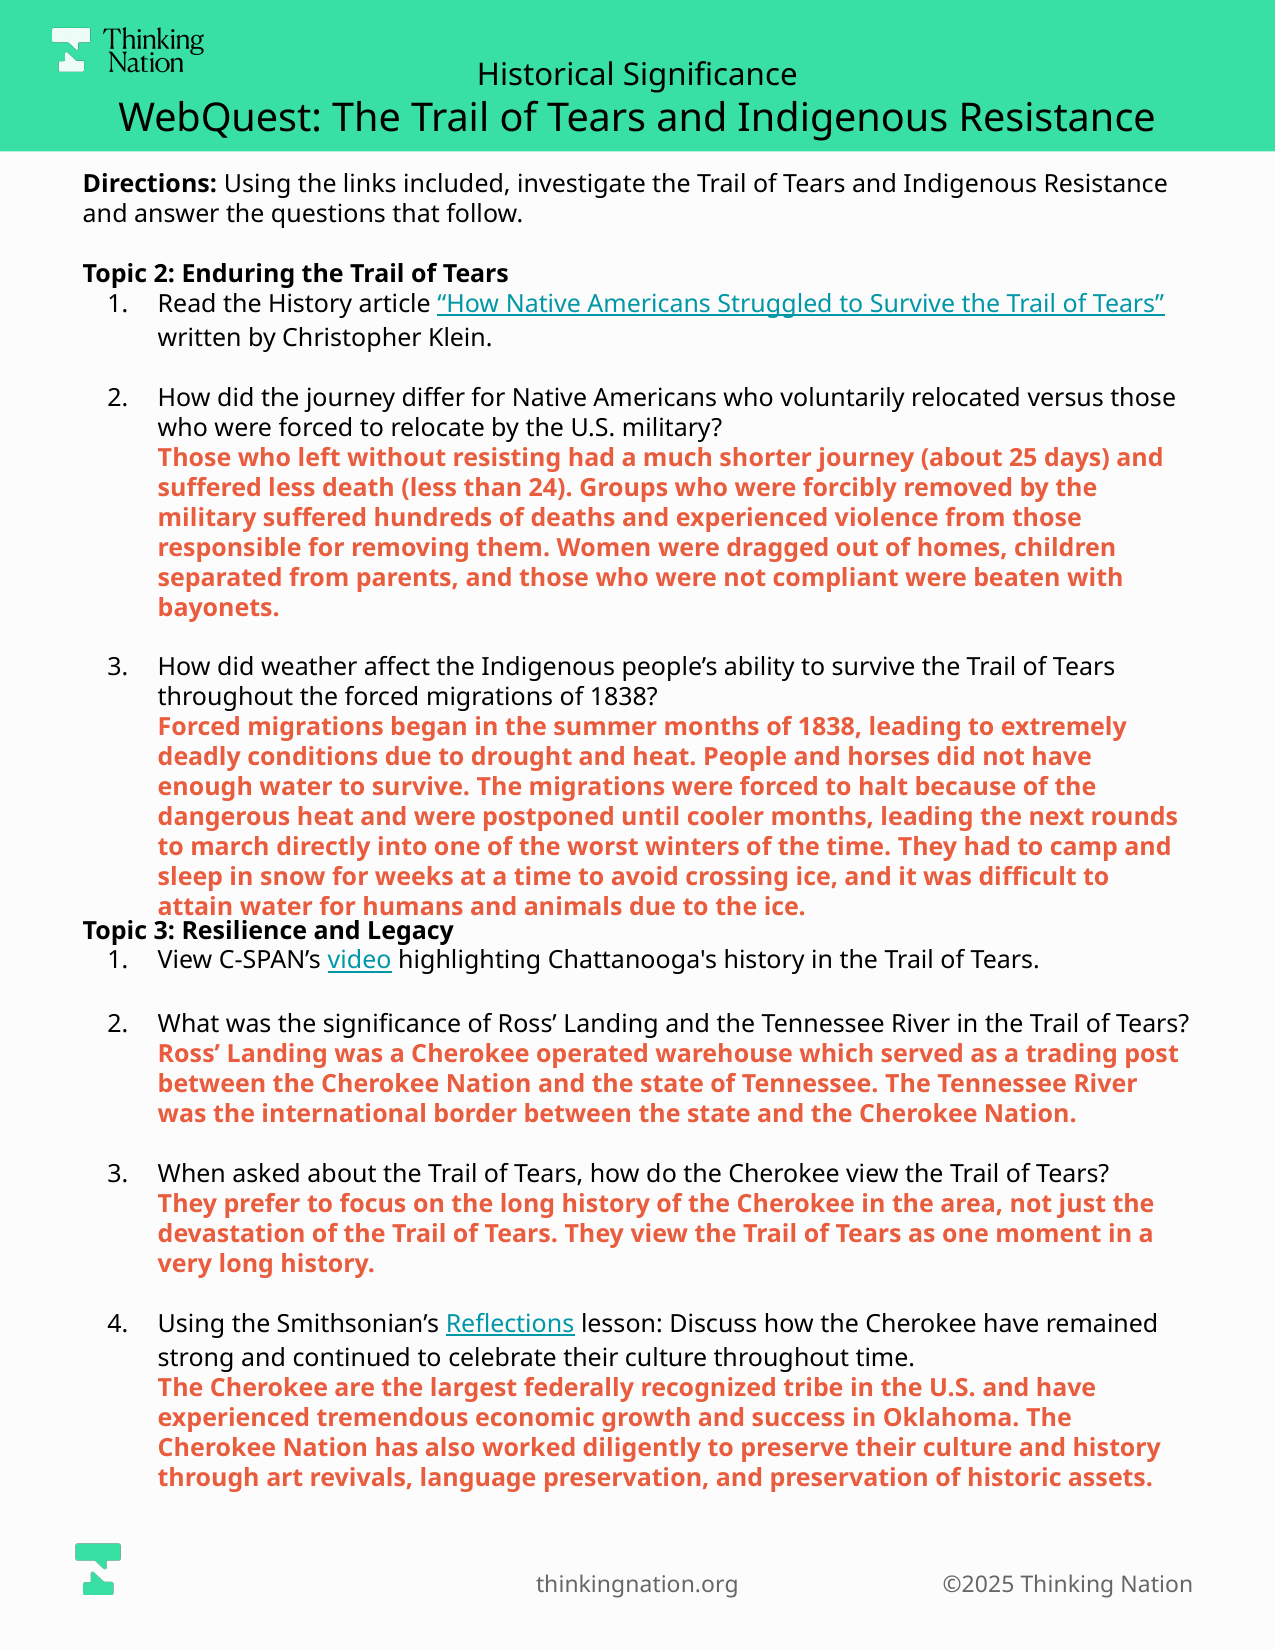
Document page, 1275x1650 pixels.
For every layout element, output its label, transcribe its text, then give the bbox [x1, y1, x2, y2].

text_box thinkingnation.org [486, 1553, 789, 1605]
picture [62, 1533, 134, 1605]
text_box Historical Significance WebQuest: The Trail of Tears and Indigenous Resistance [0, 0, 1275, 152]
text_box Directions: Using the links included, investigate the Trail of Tears and Indigenous Resistance and answer the questions that follow. Topic 2: Enduring the Trail of Tears Read the History article “How Native Americans Struggled to Survive the Trail of Tears” written by Christopher Klein. How did the journey differ for Native Americans who voluntarily relocated versus those who were forced to relocate by the U.S. military? Those who left without resisting had a much shorter journey (about 25 days) and suffered less death (less than 24). Groups who were forcibly removed by the military suffered hundreds of deaths and experienced violence from those responsible for removing them. Women were dragged out of homes, children separated from parents, and those who were not compliant were beaten with bayonets. How did weather affect the Indigenous people’s ability to survive the Trail of Tears throughout the forced migrations of 1838? Forced migrations began in the summer months of 1838, leading to extremely deadly conditions due to drought and heat. People and horses did not have enough water to survive. The migrations were forced to halt because of the dangerous heat and were postponed until cooler months, leading the next rounds to march directly into one of the worst winters of the time. They had to camp and sleep in snow for weeks at a time to avoid crossing ice, and it was difficult to attain water for humans and animals due to the ice. [67, 152, 1208, 899]
picture [35, 13, 210, 87]
text_box Topic 3: Resilience and Legacy View C-SPAN’s video highlighting Chattanooga's history in the Trail of Tears. What was the significance of Ross’ Landing and the Tennessee River in the Trail of Tears? Ross’ Landing was a Cherokee operated warehouse which served as a trading post between the Cherokee Nation and the state of Tennessee. The Tennessee River was the international border between the state and the Cherokee Nation. When asked about the Trail of Tears, how do the Cherokee view the Trail of Tears? They prefer to focus on the long history of the Cherokee in the area, not just the devastation of the Trail of Tears. They view the Trail of Tears as one moment in a very long history. Using the Smithsonian’s Reflections lesson: Discuss how the Cherokee have remained strong and continued to celebrate their culture throughout time. The Cherokee are the largest federally recognized tribe in the U.S. and have experienced tremendous economic growth and success in Oklahoma. The Cherokee Nation has also worked diligently to preserve their culture and history through art revivals, language preservation, and preservation of historic assets. [67, 899, 1208, 1507]
text_box ©2025 Thinking Nation [907, 1553, 1210, 1605]
